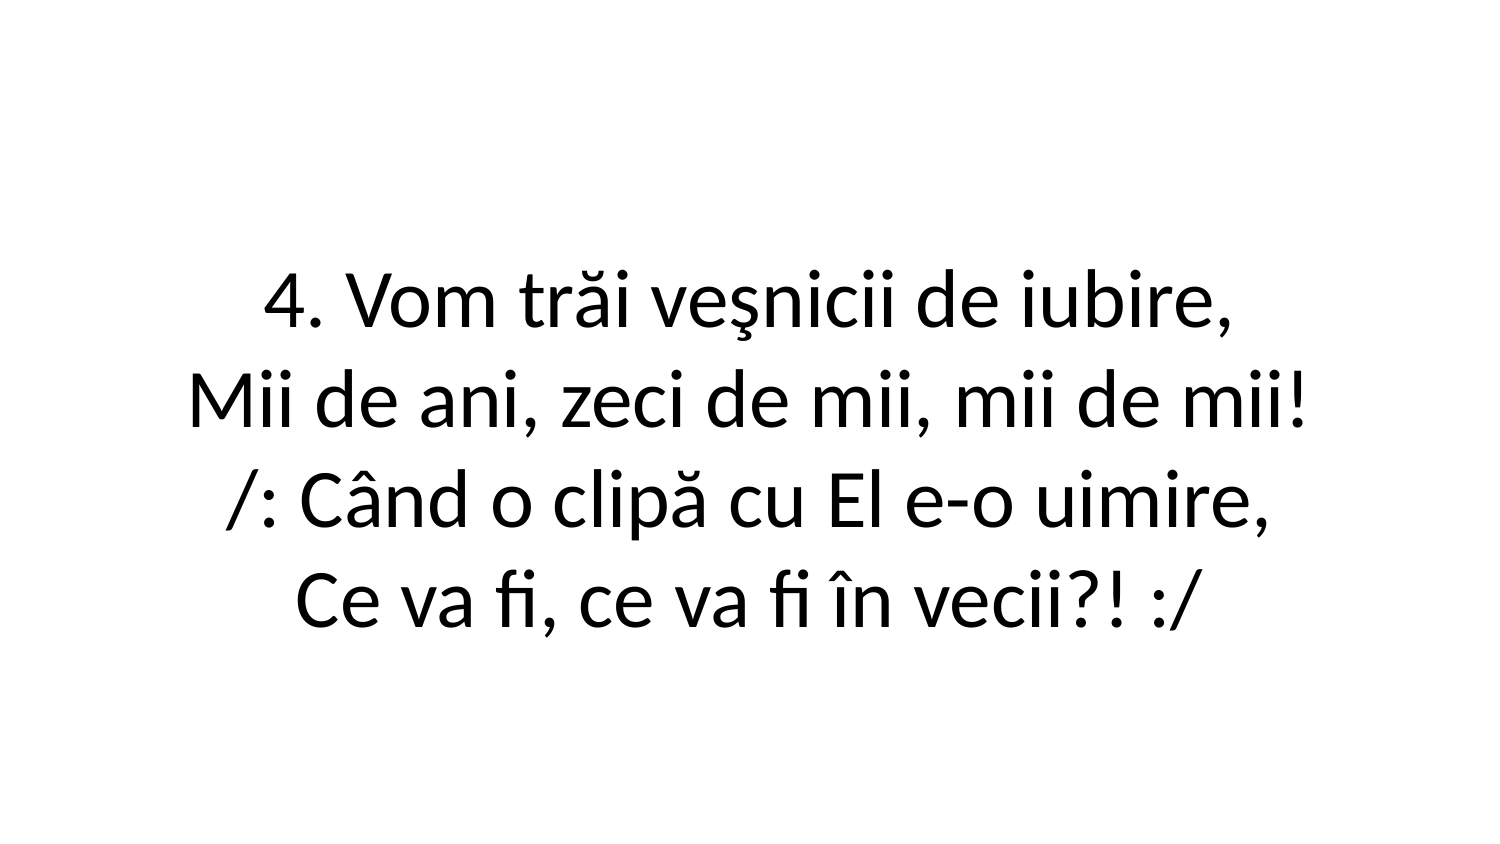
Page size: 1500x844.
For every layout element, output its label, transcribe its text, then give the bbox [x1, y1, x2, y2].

text_box 4. Vom trăi veşnicii de iubire, Mii de ani, zeci de mii, mii de mii! /: Când o clipă cu El e-o uimire, Ce va fi, ce va fi în vecii?! :/ [171, 192, 1329, 652]
